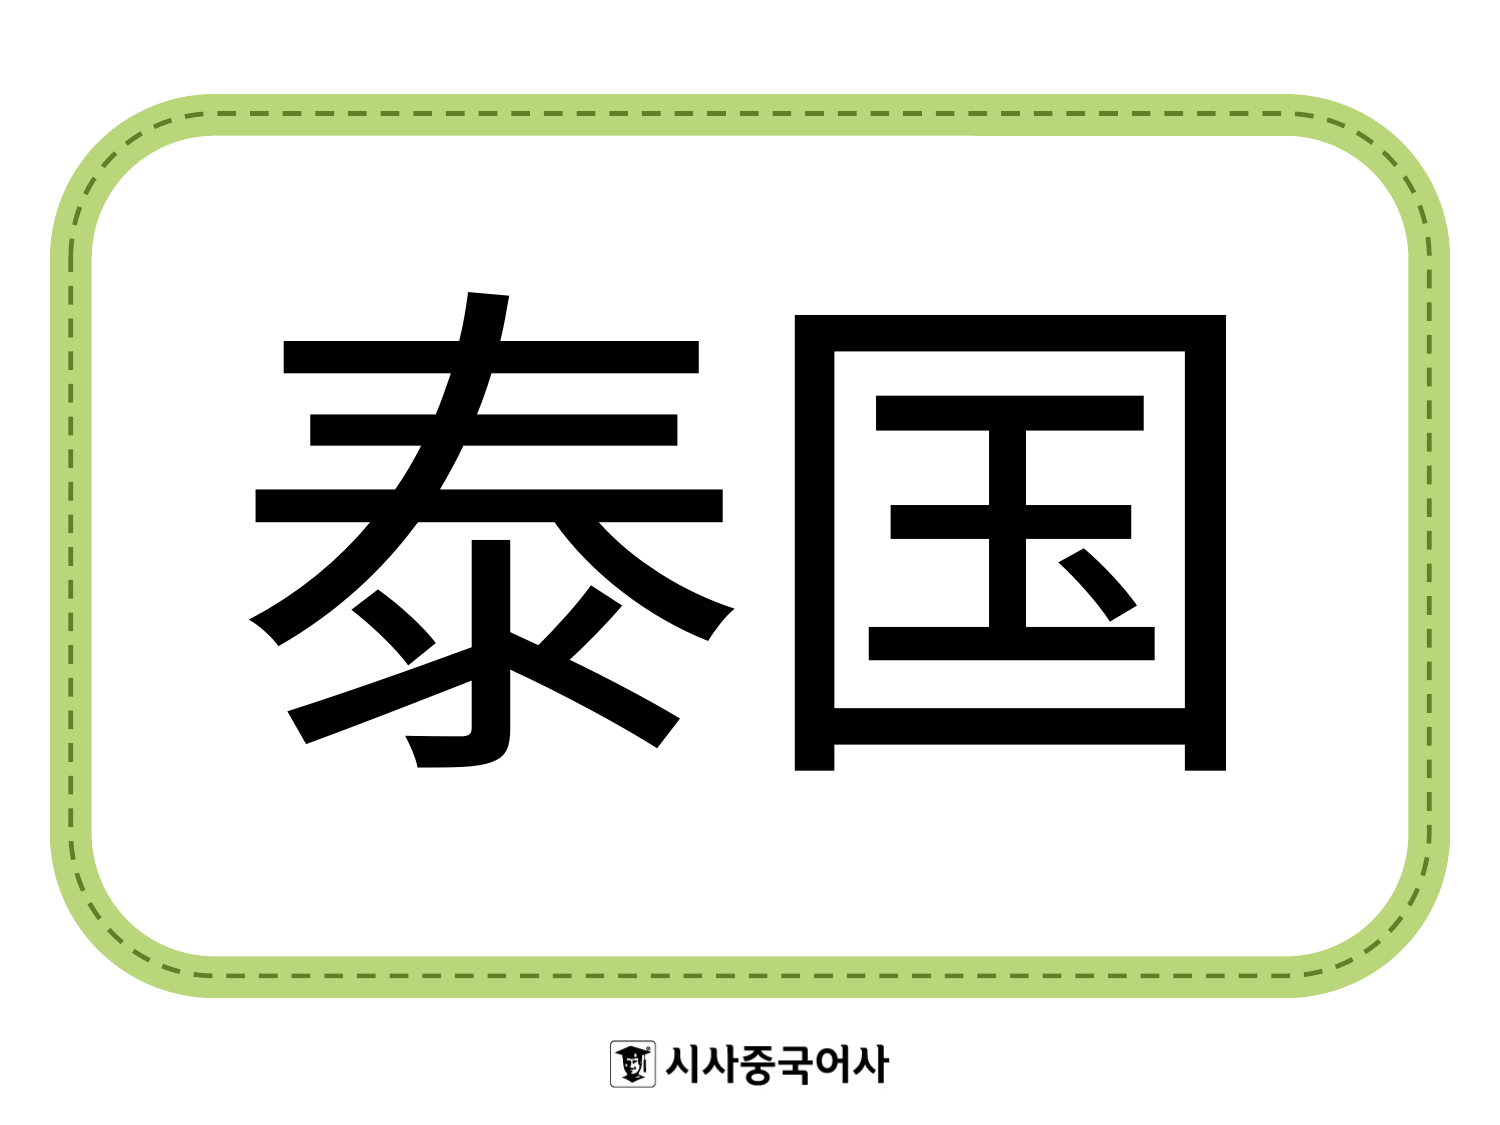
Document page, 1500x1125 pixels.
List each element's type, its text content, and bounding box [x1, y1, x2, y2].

picture [602, 1034, 898, 1094]
text_box 泰国 [145, 189, 1354, 853]
